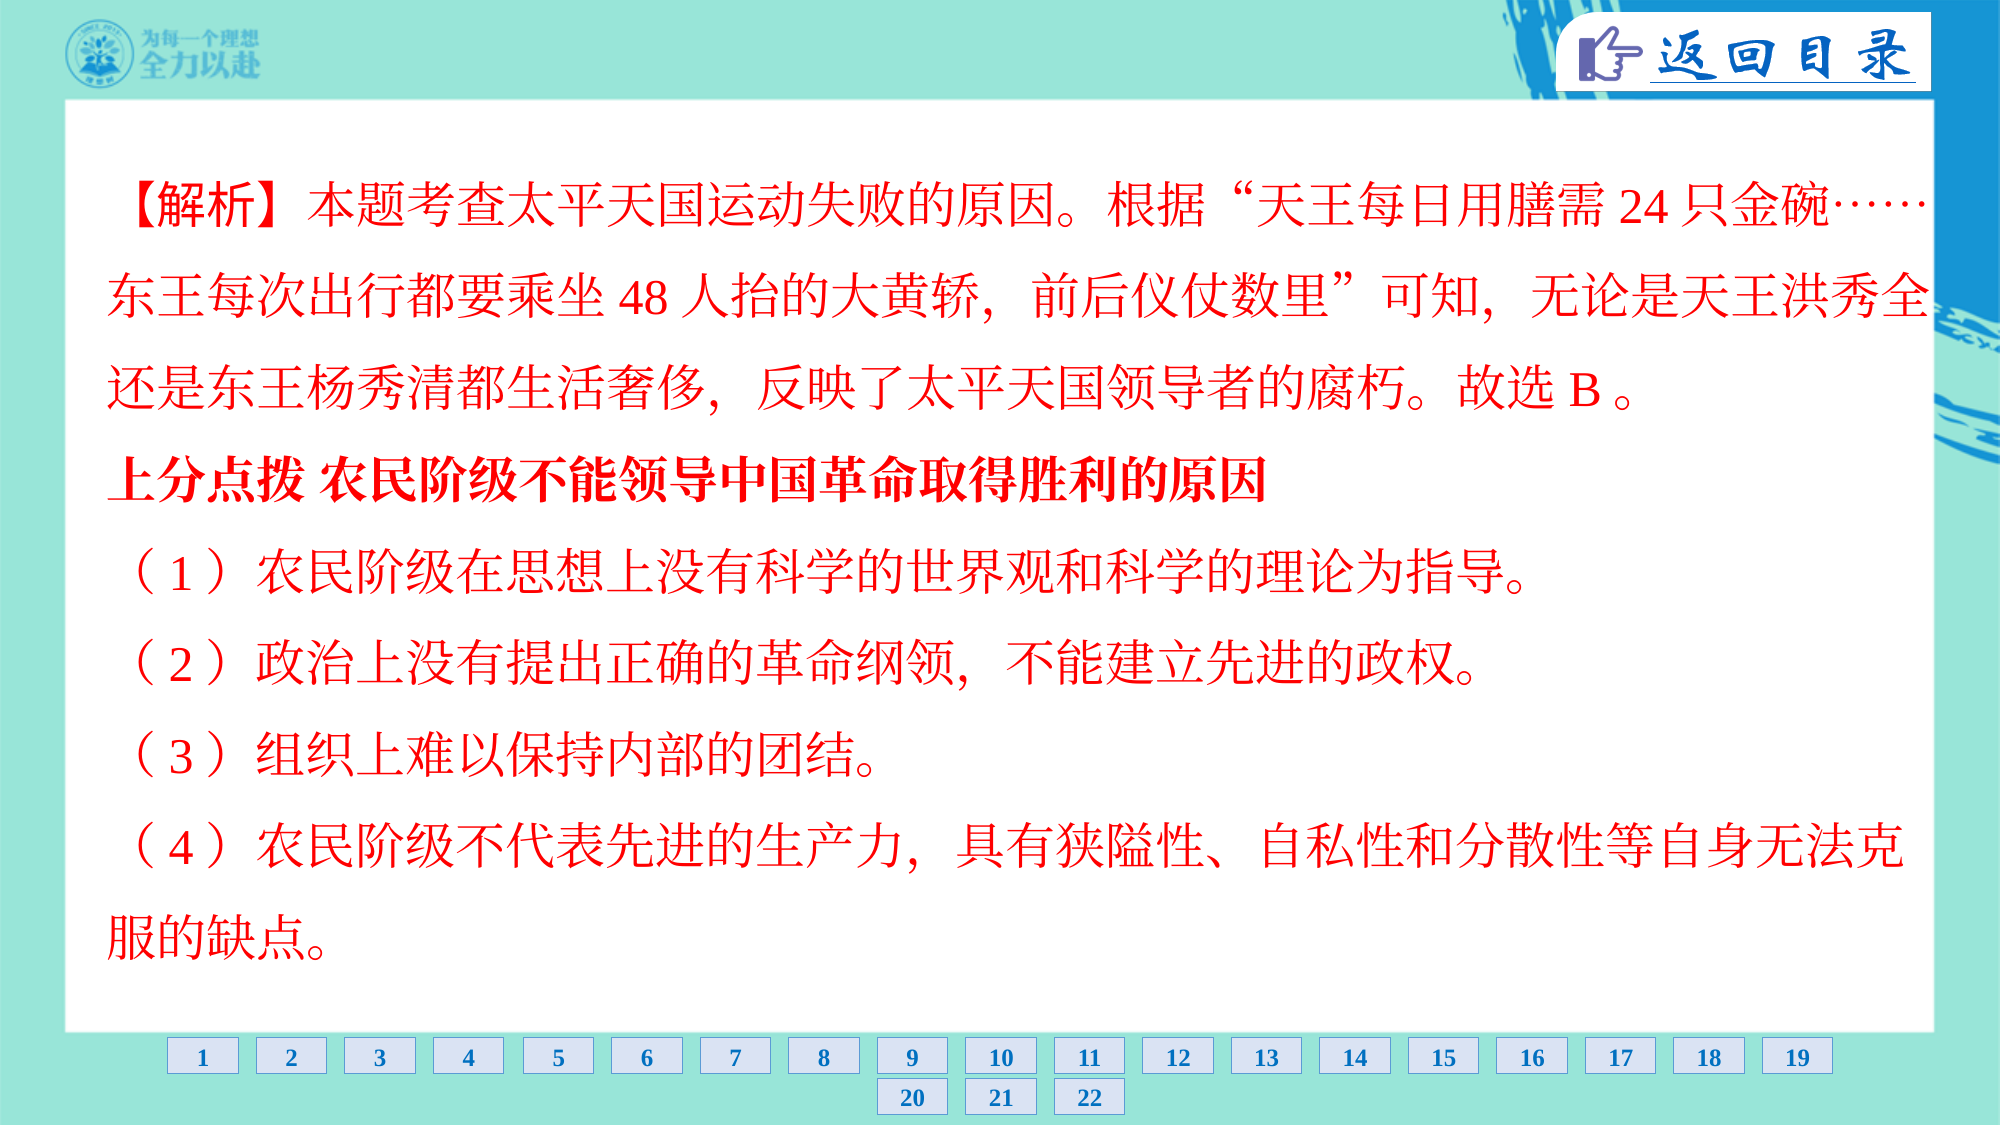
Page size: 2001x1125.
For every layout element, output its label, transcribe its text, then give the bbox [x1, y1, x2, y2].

text_box 【解析】本题考查太平天国运动失败的原因。根据“天王每日用膳需24只金碗…… 东王每次出行都要乘坐48人抬的大黄轿，前后仪仗数里”可知，无论是天王洪秀全 还是东王杨秀清都生活奢侈，反映了太平天国领导者的腐朽。故选B。 上分点拨 农民阶级不能领导中国革命取得胜利的原因 （1）农民阶级在思想上没有科学的世界观和科学的理论为指导。 （2）政治上没有提出正确的革命纲领，不能建立先进的政权。 （3）组织上难以保持内部的团结。 （4）农民阶级不代表先进的生产力，具有狭隘性、自私性和分散性等自身无法克 服的缺点。 [106, 141, 1895, 967]
picture [0, 0, 2000, 1125]
